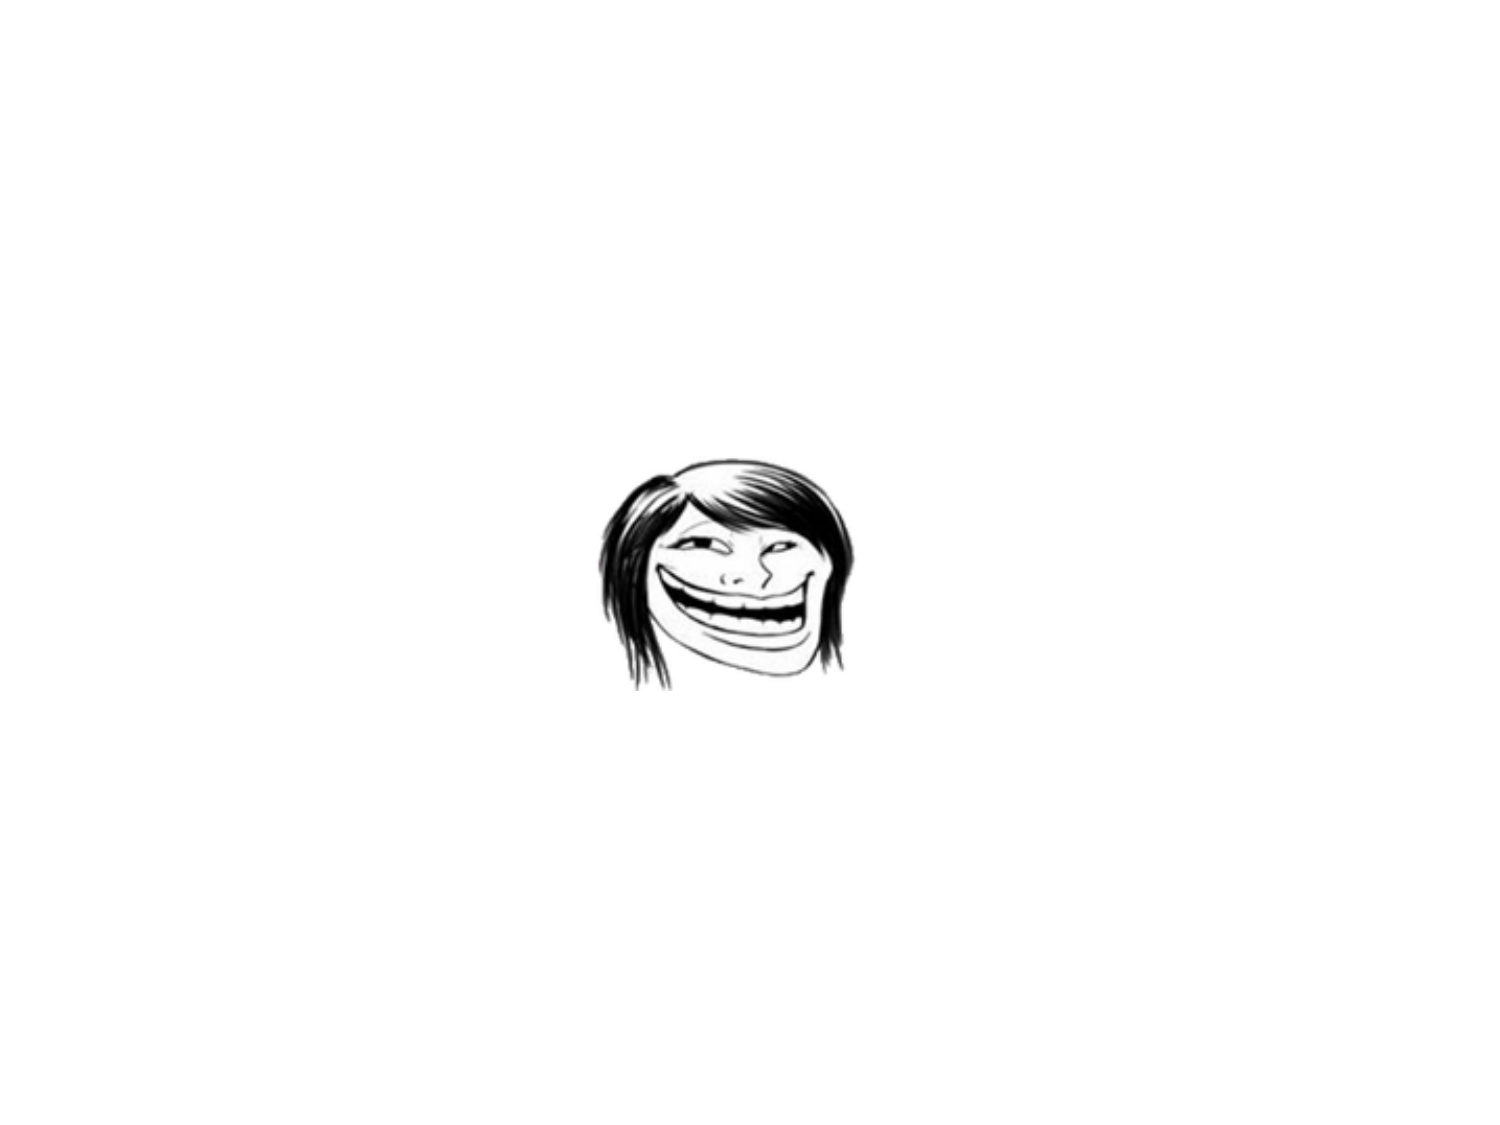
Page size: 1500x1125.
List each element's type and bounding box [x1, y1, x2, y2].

picture [568, 434, 932, 691]
